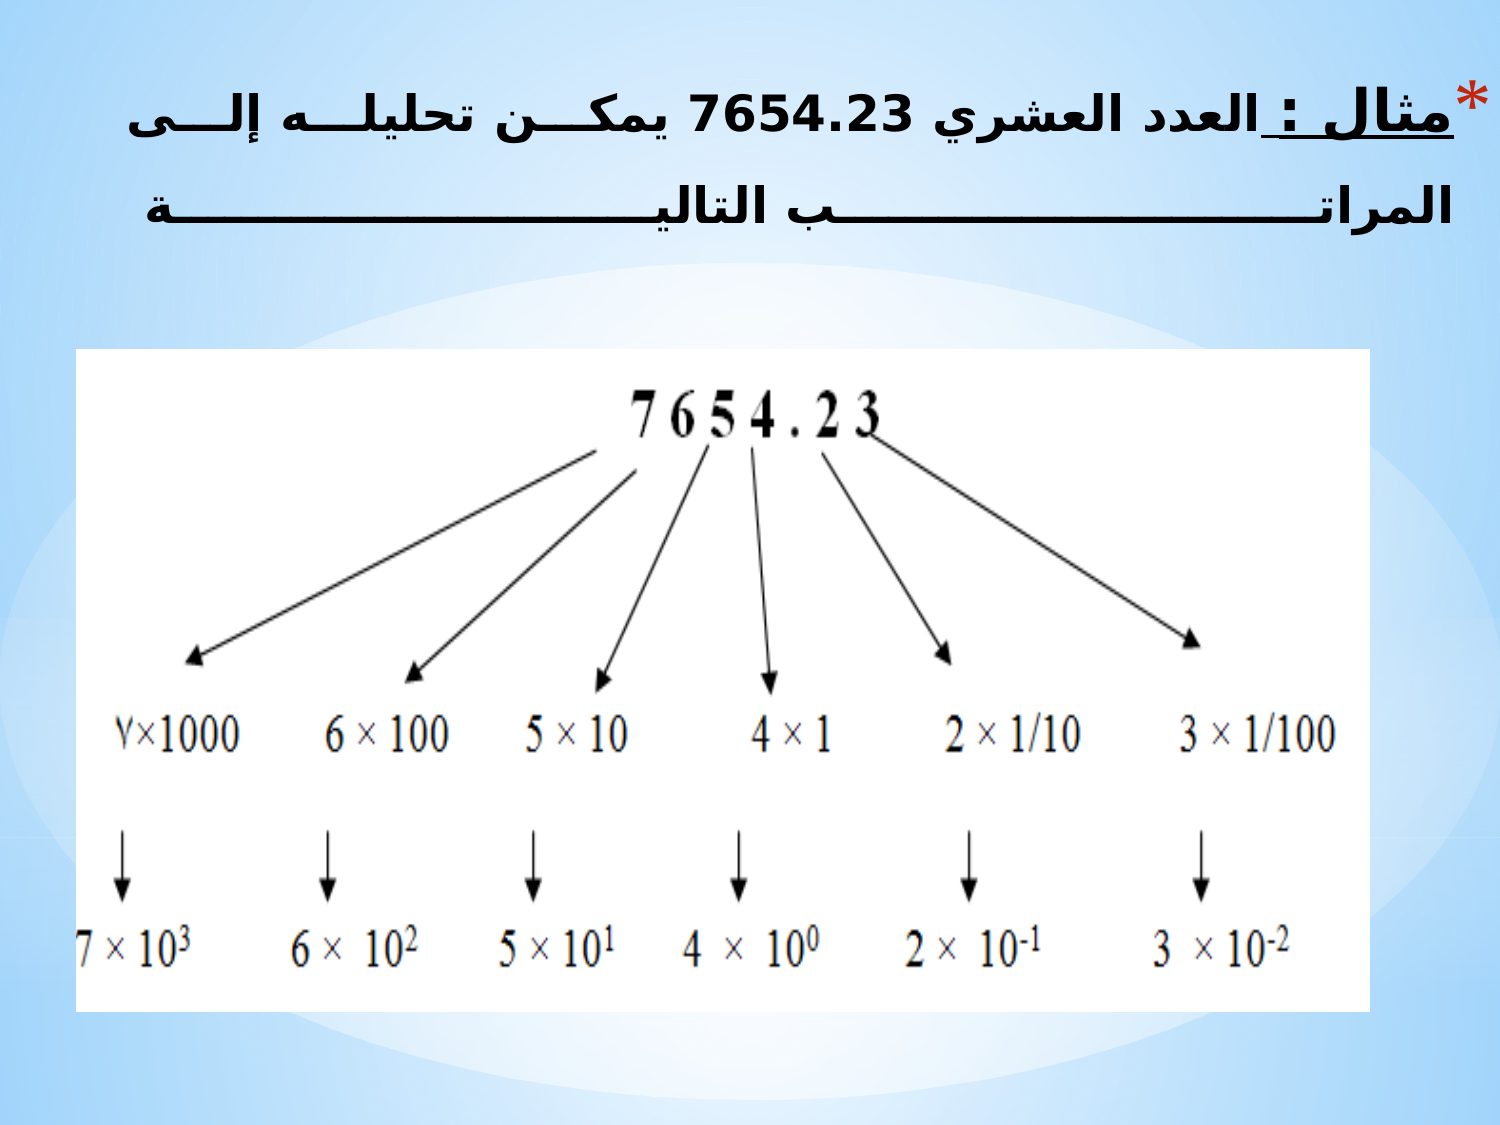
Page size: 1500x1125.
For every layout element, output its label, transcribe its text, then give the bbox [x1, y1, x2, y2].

picture [76, 349, 1371, 1012]
title مثال : العدد العشري 7654.23 يمكن تحليله إلى المراتب التالية [112, 30, 1500, 219]
